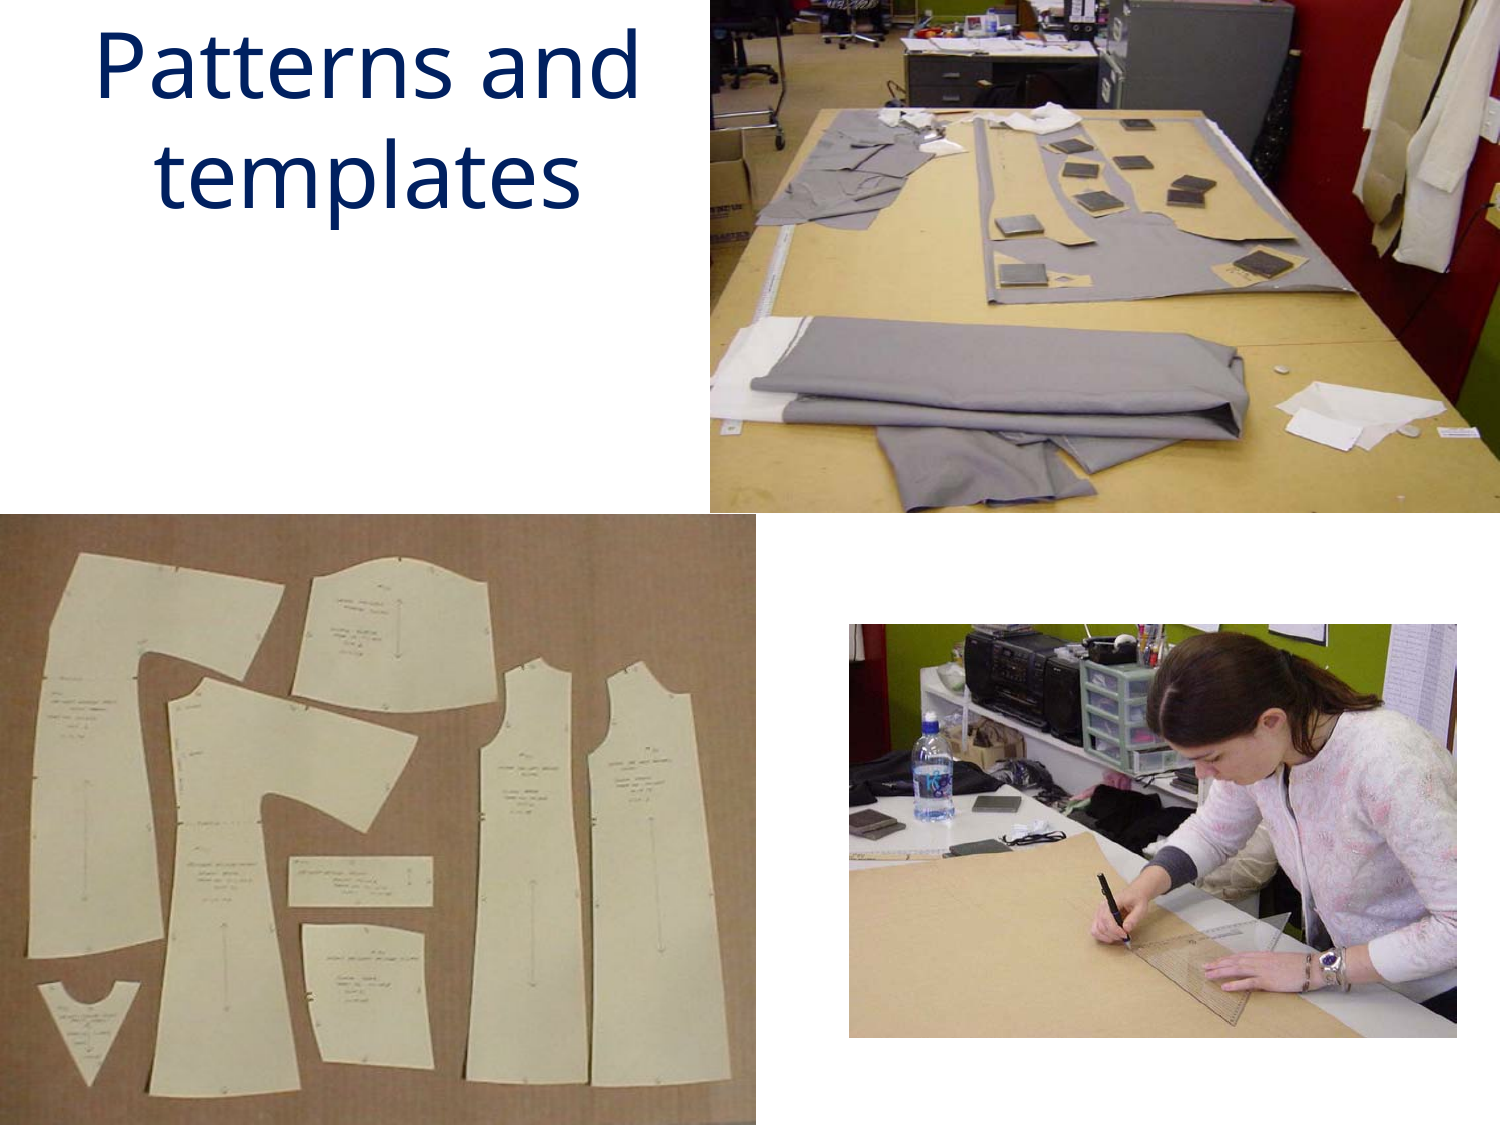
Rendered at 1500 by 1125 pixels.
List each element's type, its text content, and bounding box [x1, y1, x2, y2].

text_box Patterns and templates [0, 0, 707, 235]
picture [849, 624, 1457, 1038]
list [709, 0, 1500, 513]
picture [0, 514, 756, 1125]
